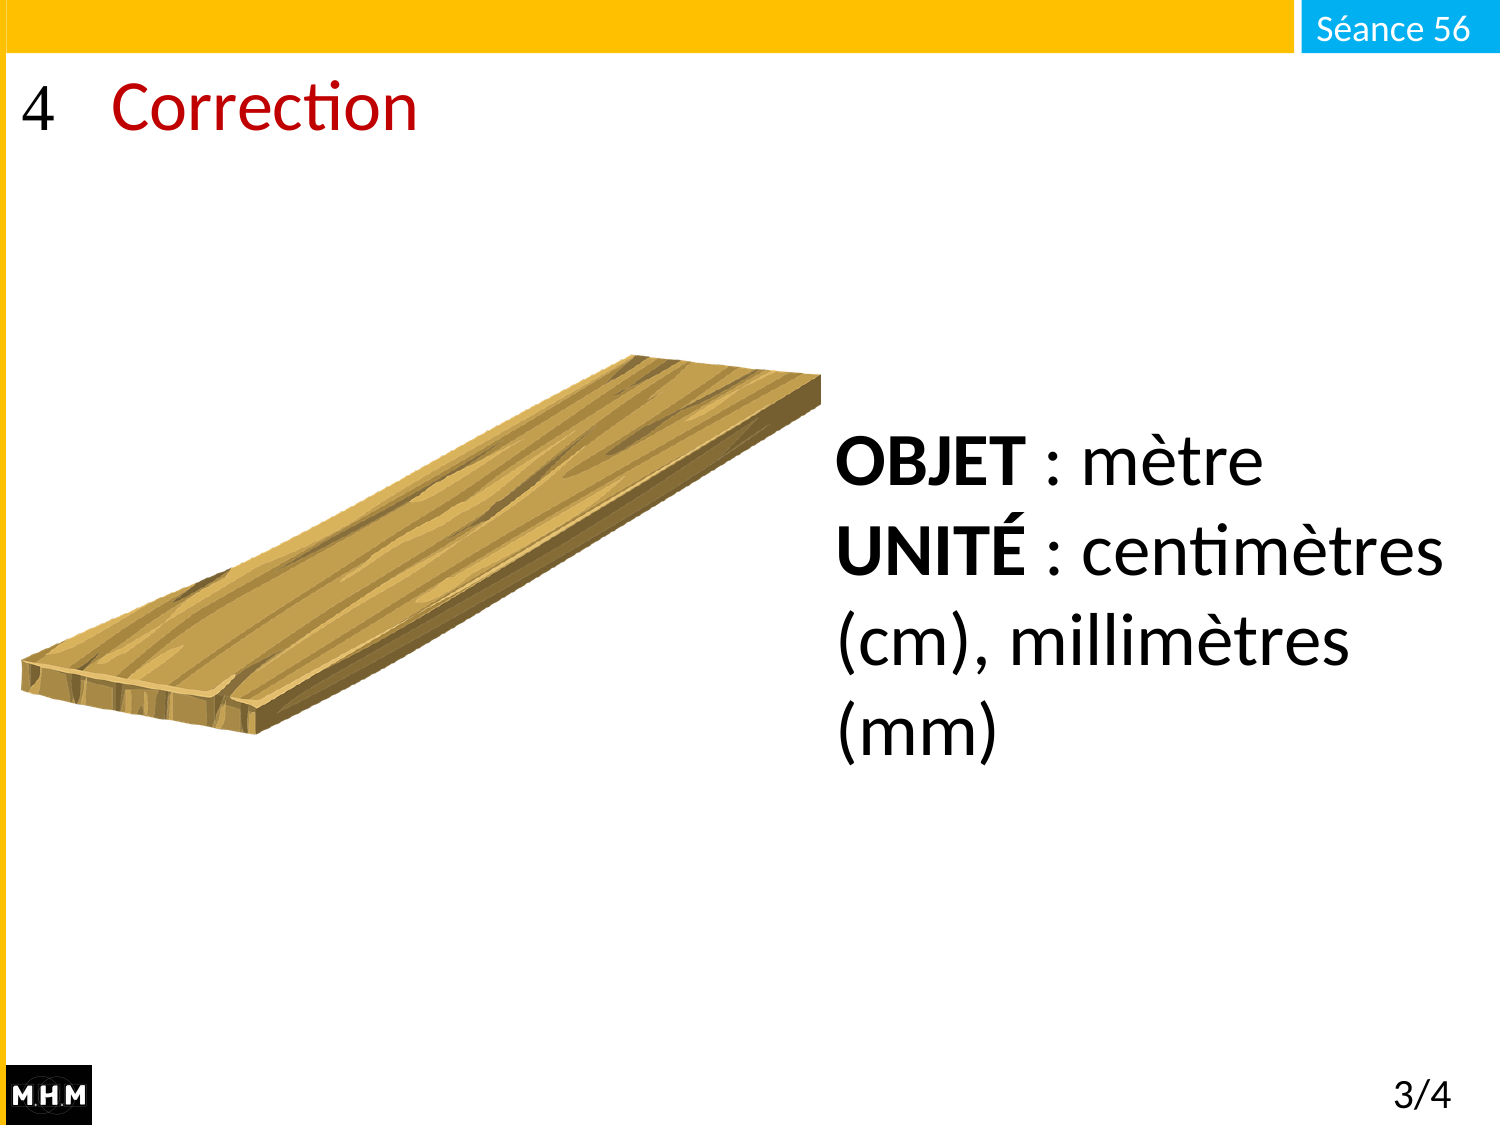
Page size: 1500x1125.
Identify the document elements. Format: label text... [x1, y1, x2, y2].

picture [6, 1065, 92, 1125]
text_box OBJET : mètre UNITÉ : centimètres (cm), millimètres (mm) [820, 403, 1500, 778]
title Correction [96, 60, 1391, 154]
picture [21, 344, 821, 745]
list 3/4 [1344, 1064, 1500, 1125]
